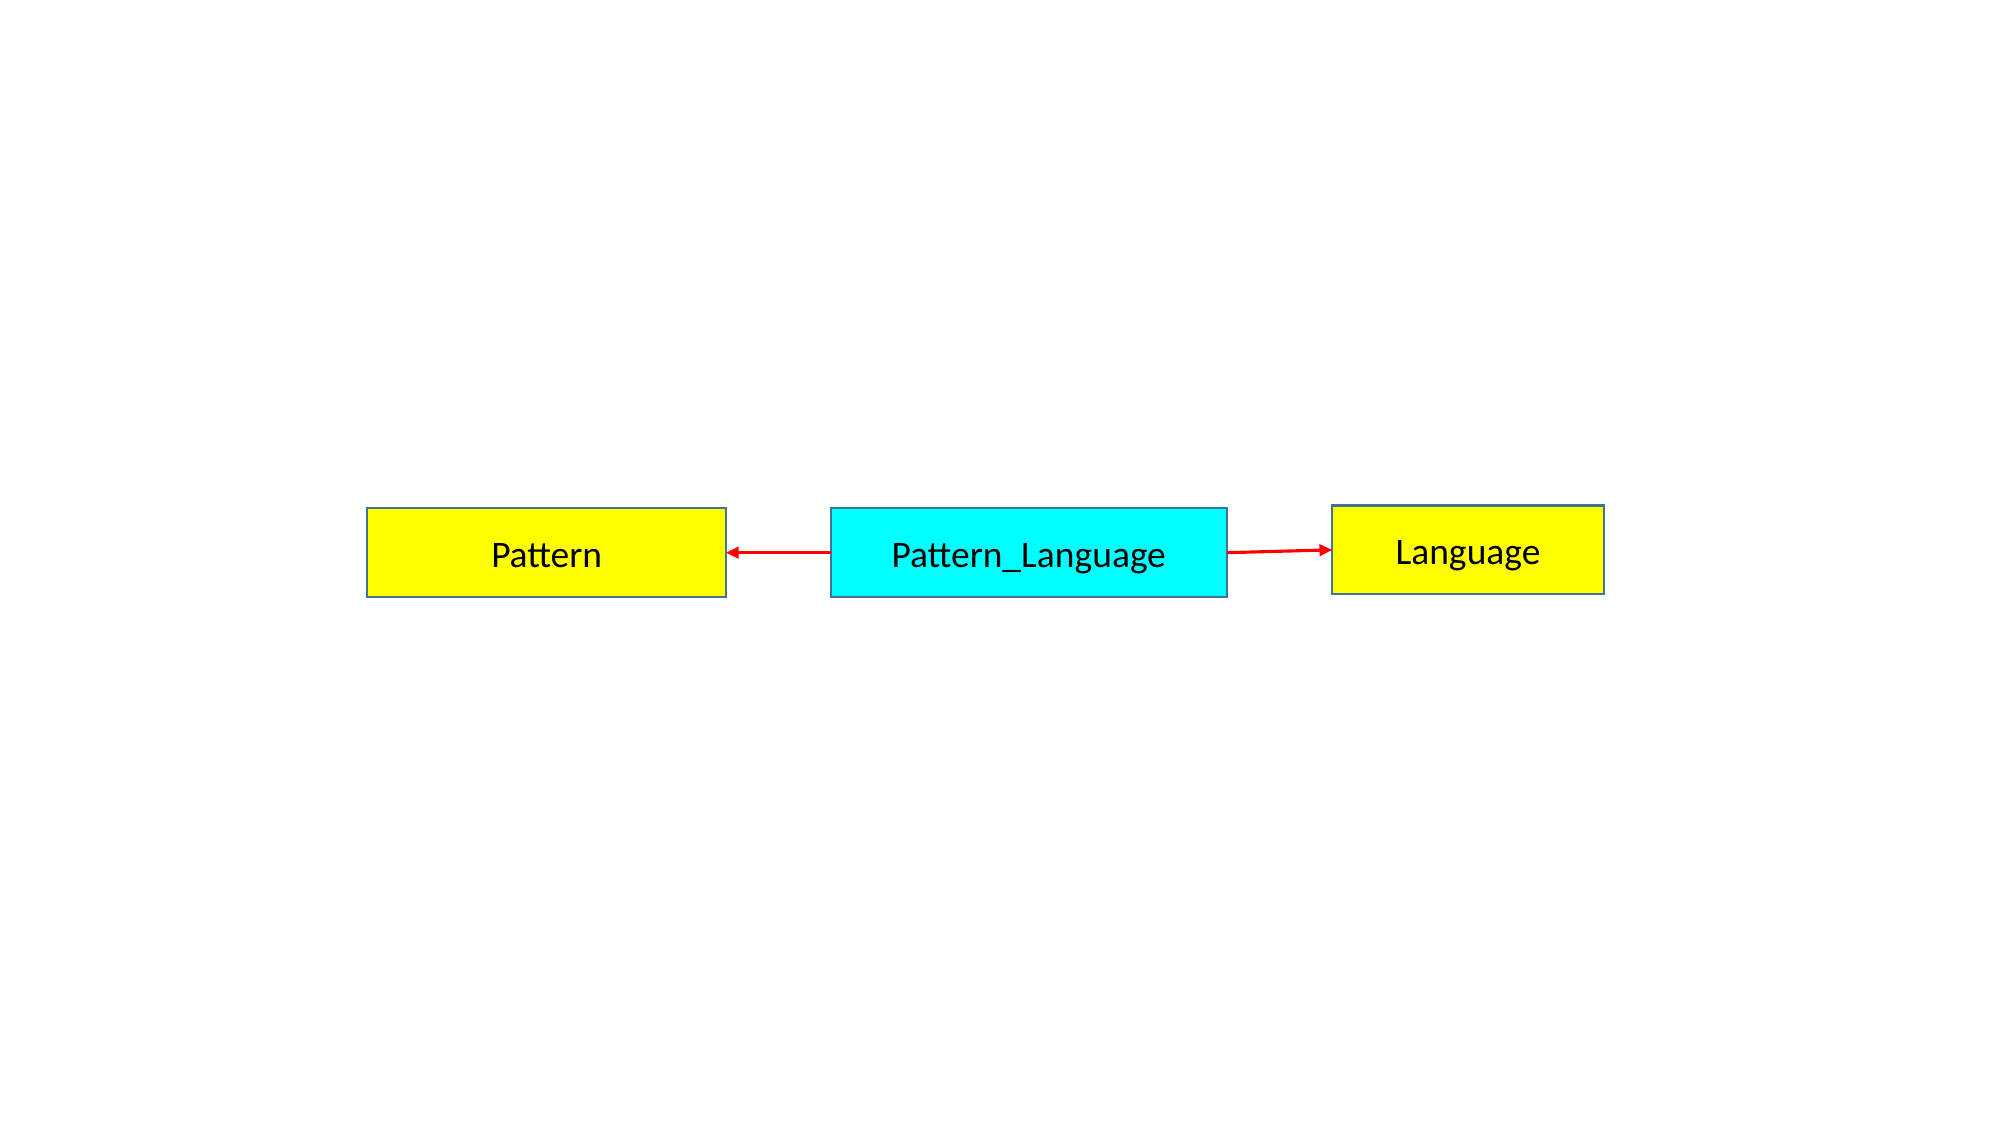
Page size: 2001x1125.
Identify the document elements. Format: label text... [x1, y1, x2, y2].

text_box Pattern [366, 507, 727, 598]
text_box Pattern_Language [830, 507, 1228, 598]
text_box Language [1331, 504, 1605, 595]
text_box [1226, 549, 1332, 553]
